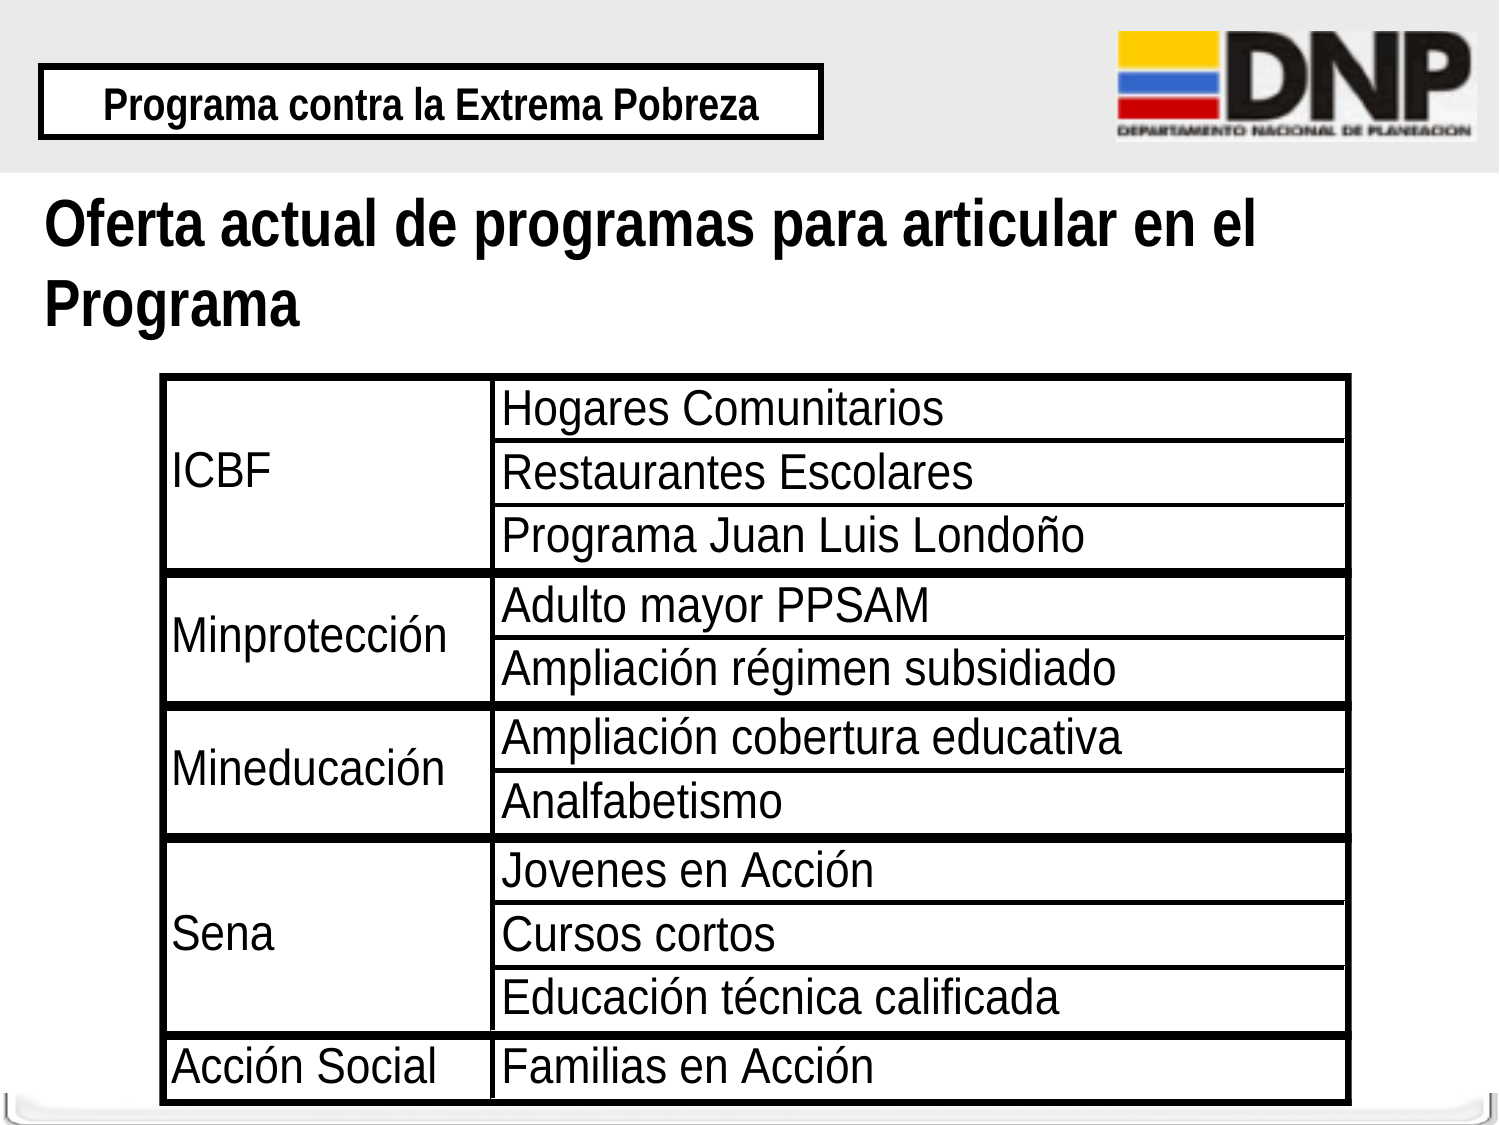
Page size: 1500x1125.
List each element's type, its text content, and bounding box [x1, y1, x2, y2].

picture [1116, 31, 1477, 142]
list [159, 373, 1353, 1107]
title Oferta actual de programas para articular en el Programa [29, 172, 1471, 279]
picture [0, 1093, 1500, 1125]
text_box Programa contra la Extrema Pobreza [41, 66, 821, 138]
